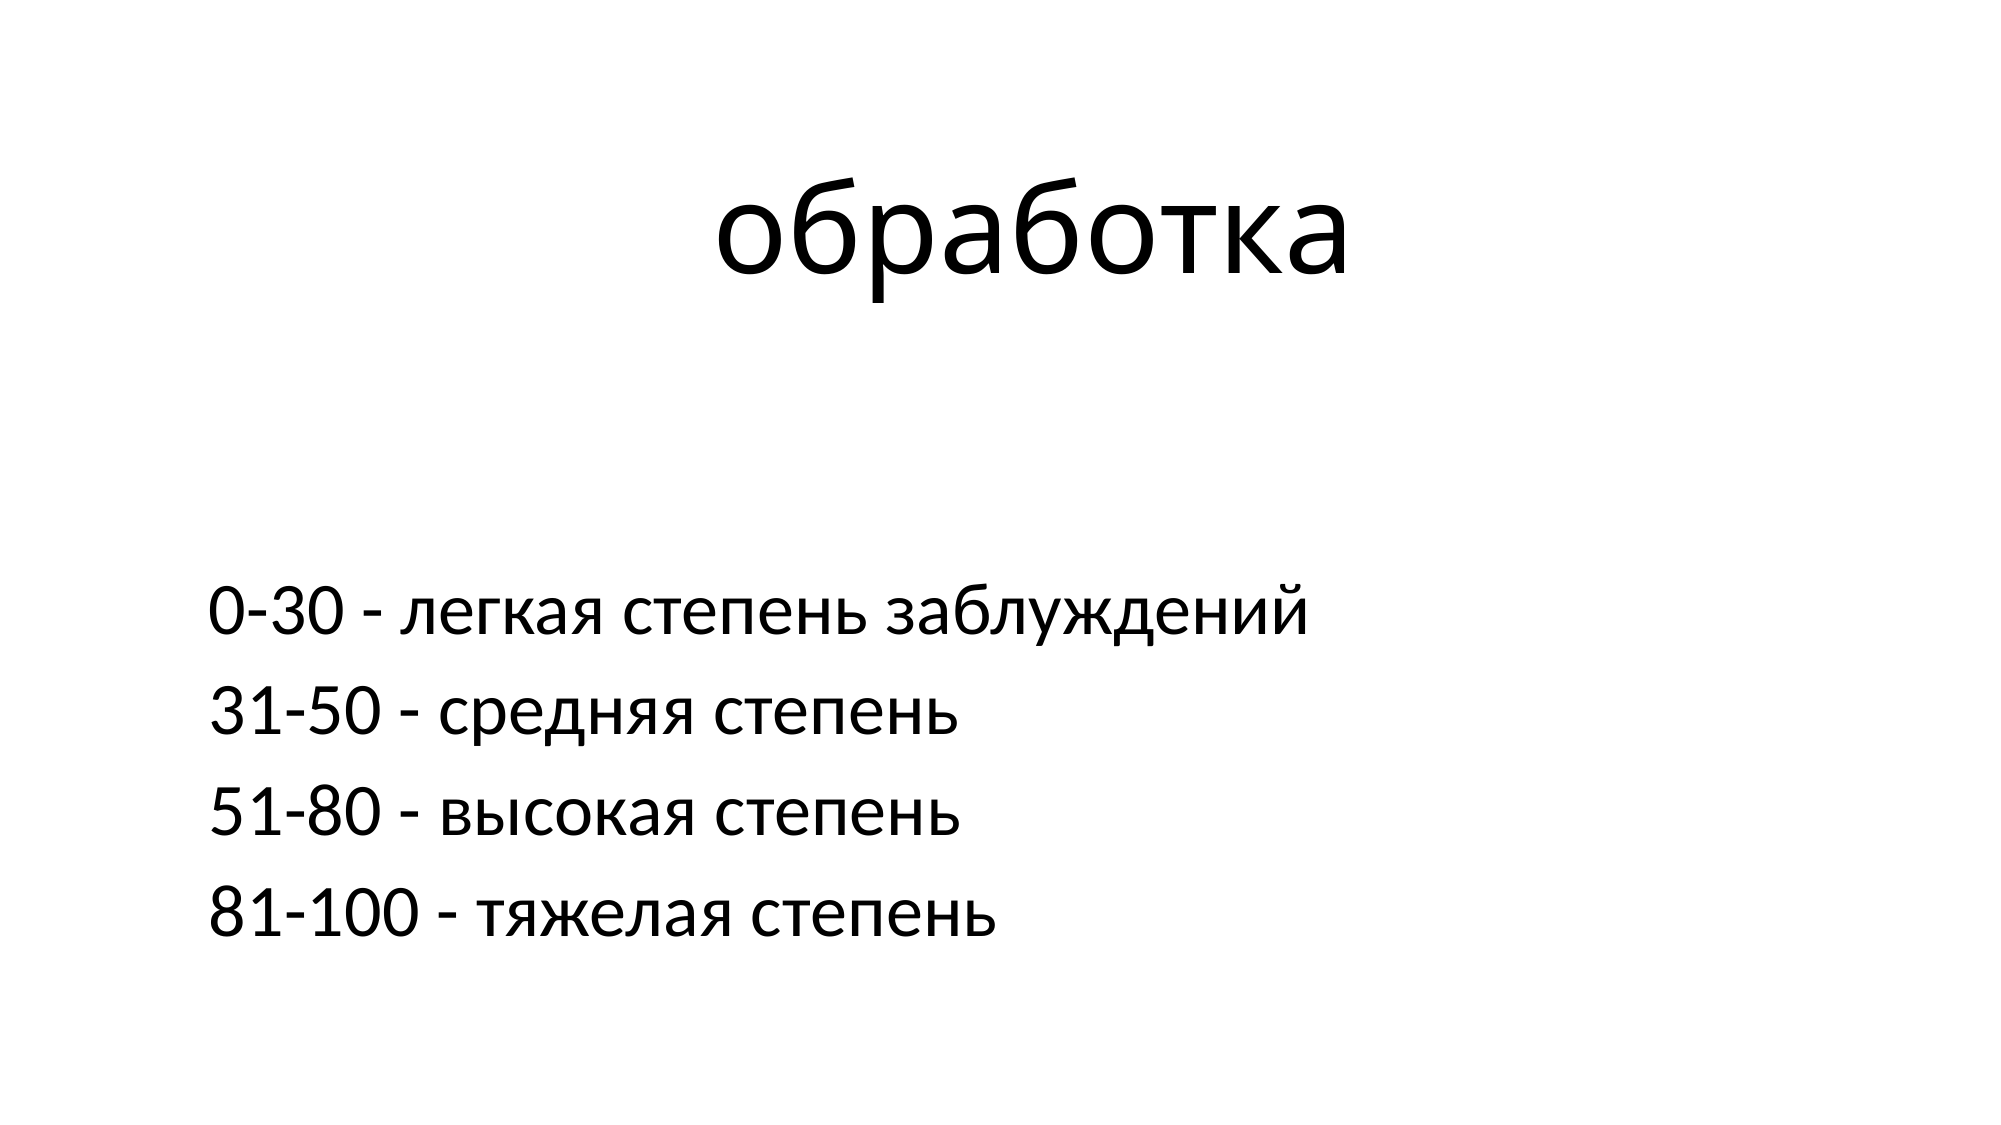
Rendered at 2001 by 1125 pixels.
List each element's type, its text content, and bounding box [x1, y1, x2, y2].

title обработка [396, 66, 1672, 308]
subtitle 0-30 - легкая степень заблуждений 31-50 - средняя степень 51-80 - высокая степень 81-100 - тяжелая степень [193, 562, 1483, 962]
